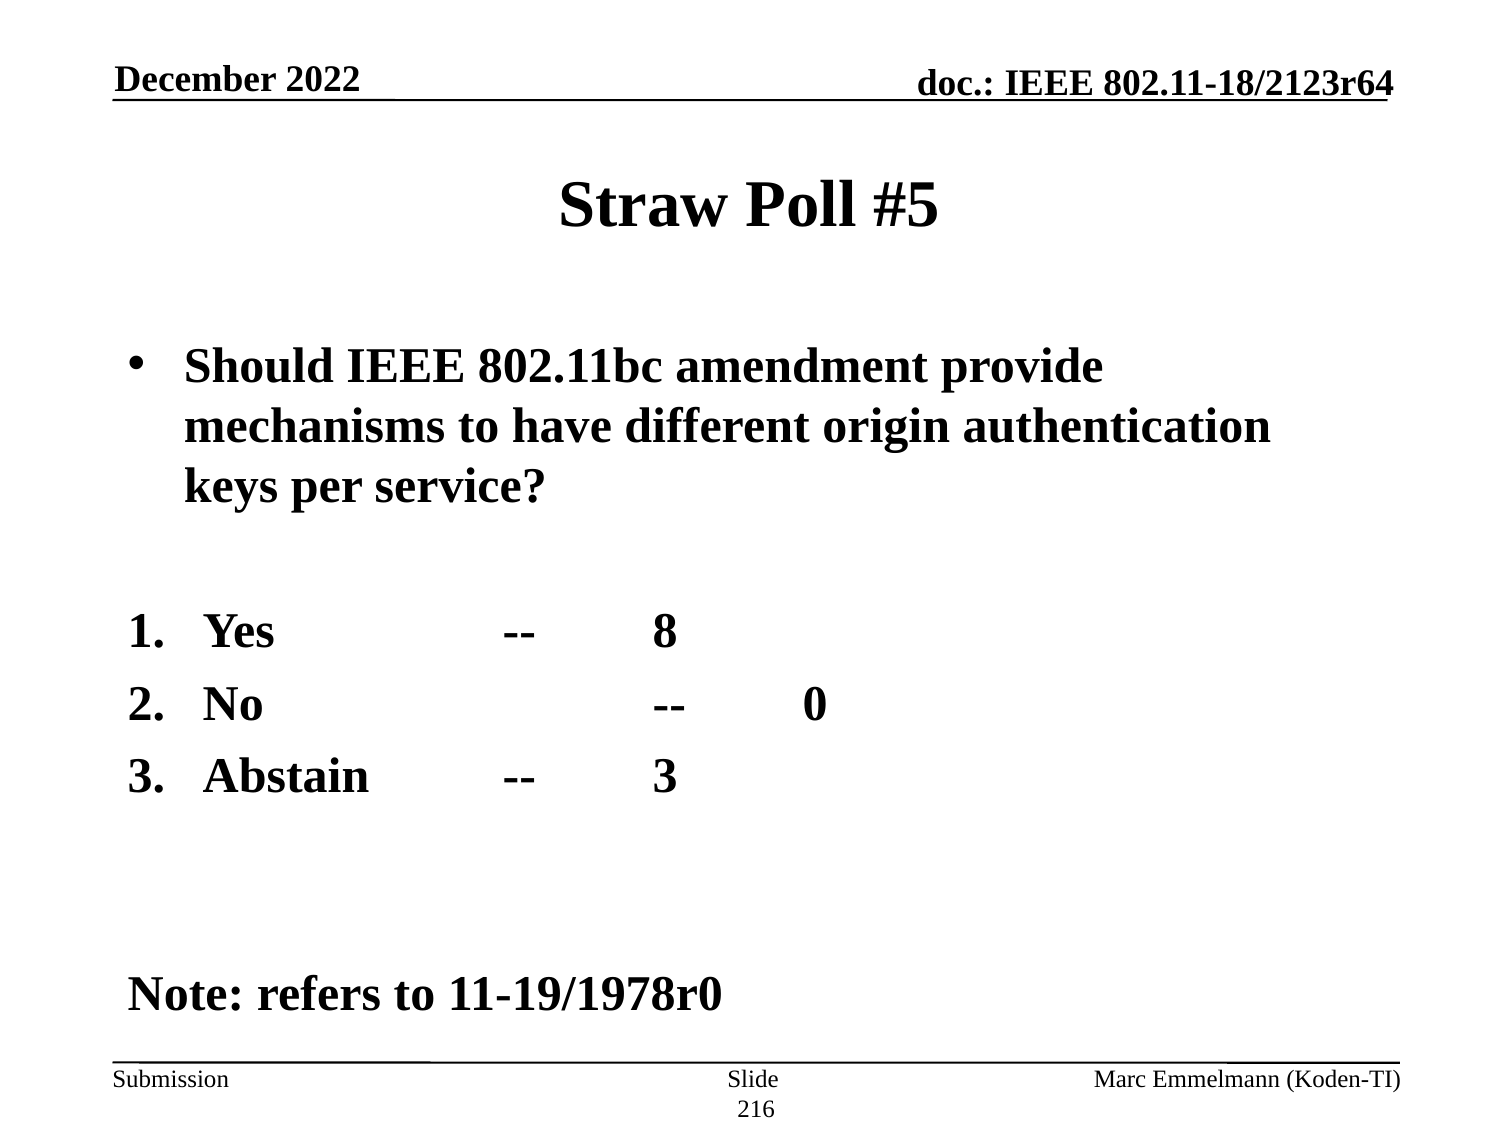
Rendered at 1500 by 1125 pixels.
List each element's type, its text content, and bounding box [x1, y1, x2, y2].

slide_number Slide 216 [712, 1061, 800, 1123]
list Should IEEE 802.11bc amendment provide mechanisms to have different origin authentication keys per service? Yes -- 8 No -- 0 Abstain -- 3 Note: refers to 11-19/1978r0 [112, 324, 1388, 1000]
title Straw Poll #5 [112, 112, 1388, 288]
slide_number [114, 54, 423, 100]
footer Marc Emmelmann (Koden-TI) [878, 1061, 1402, 1093]
